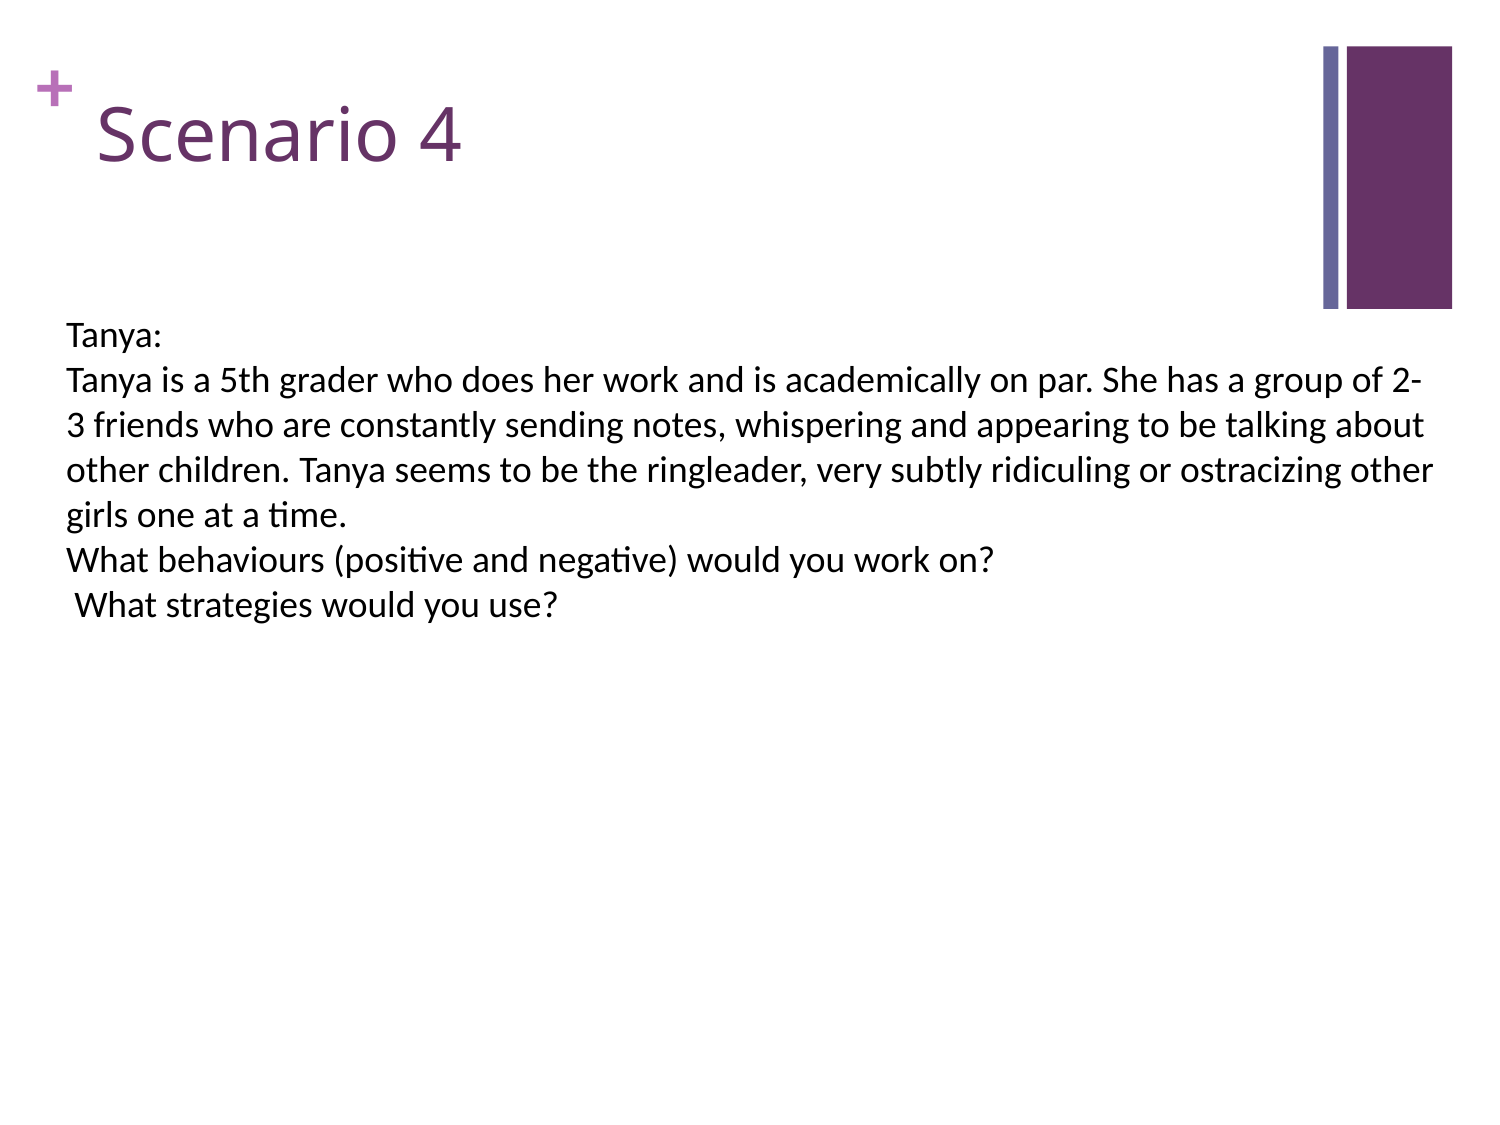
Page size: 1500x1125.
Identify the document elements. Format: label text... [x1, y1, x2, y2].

text_box Tanya: Tanya is a 5th grader who does her work and is academically on par. She has a group of 2-3 friends who are constantly sending notes, whispering and appearing to be talking about other children. Tanya seems to be the ringleader, very subtly ridiculing or ostracizing other girls one at a time. What behaviours (positive and negative) would you work on? What strategies would you use? [51, 302, 1457, 633]
title Scenario 4 [81, 79, 1322, 263]
